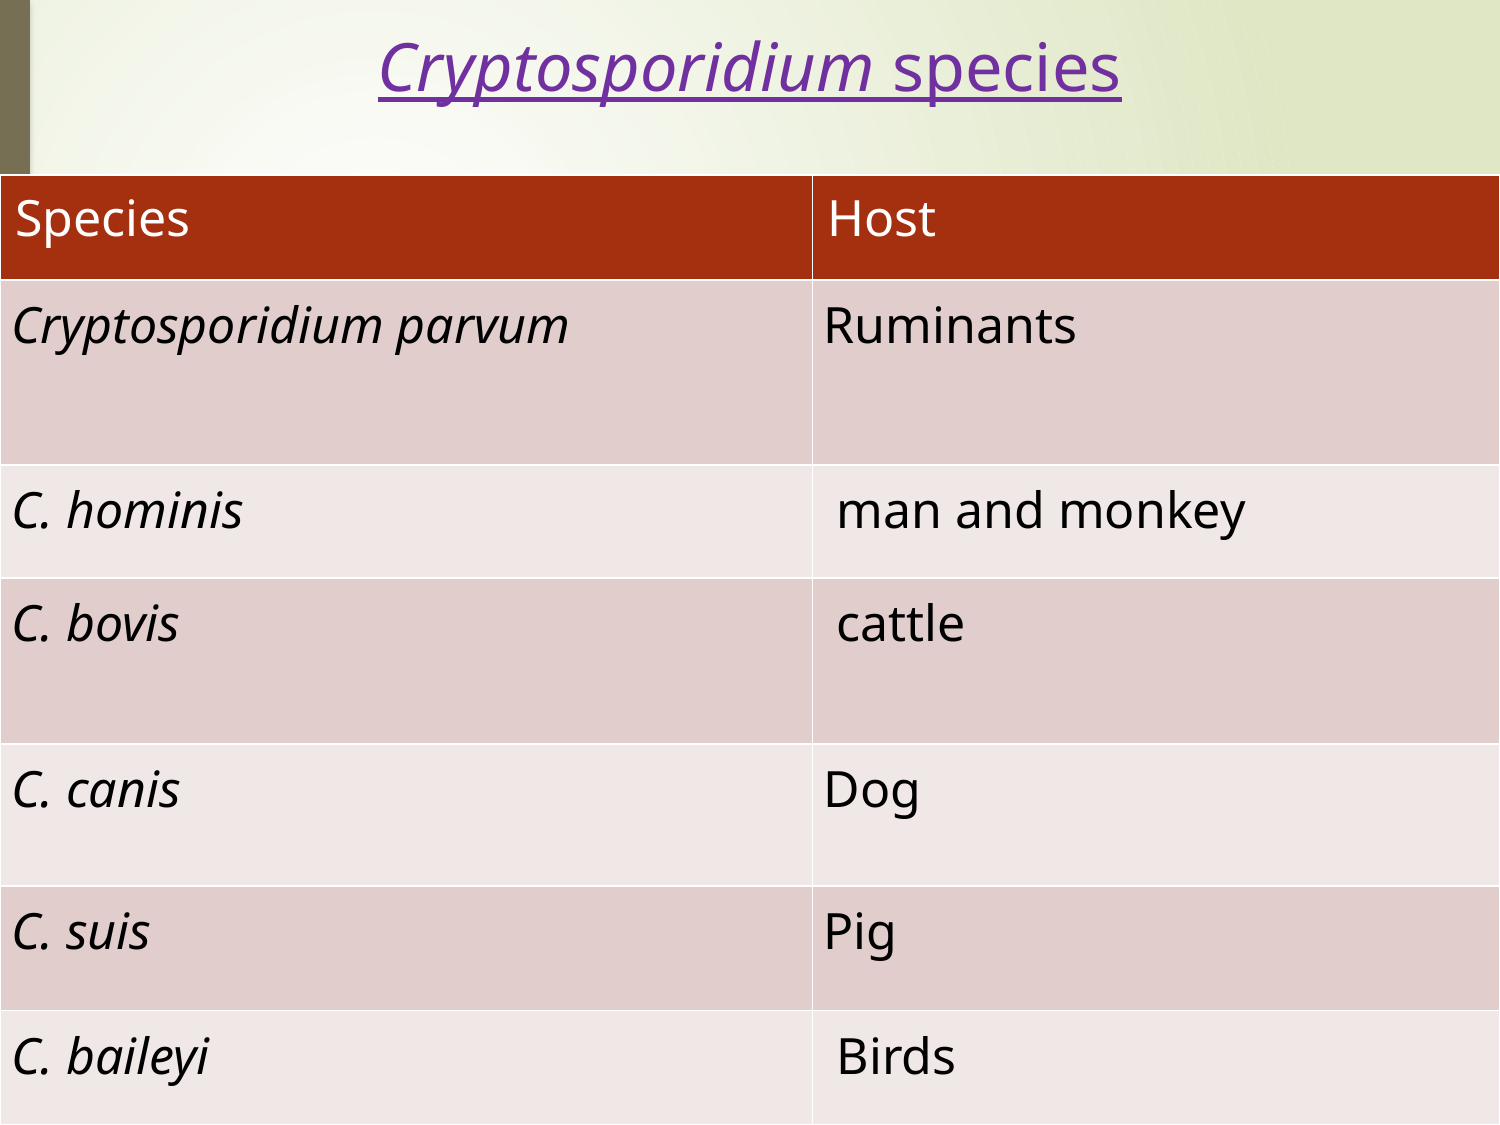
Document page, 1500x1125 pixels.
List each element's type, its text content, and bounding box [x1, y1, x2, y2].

table_cell Ruminants [813, 281, 1499, 464]
table_cell Dog [813, 745, 1499, 885]
table_cell C. baileyi [1, 1011, 812, 1124]
table_cell Pig [813, 887, 1499, 1010]
table_cell C. canis [1, 745, 812, 885]
title Cryptosporidium species [0, 37, 1500, 113]
table_cell man and monkey [813, 466, 1499, 577]
table_cell Birds [813, 1011, 1499, 1124]
table_cell Cryptosporidium parvum [1, 281, 812, 464]
table_cell C. suis [1, 887, 812, 1010]
table_header Host [813, 176, 1499, 279]
table_cell C. hominis [1, 466, 812, 577]
table_cell cattle [813, 579, 1499, 743]
table_cell C. bovis [1, 579, 812, 743]
table_header Species [1, 176, 812, 279]
